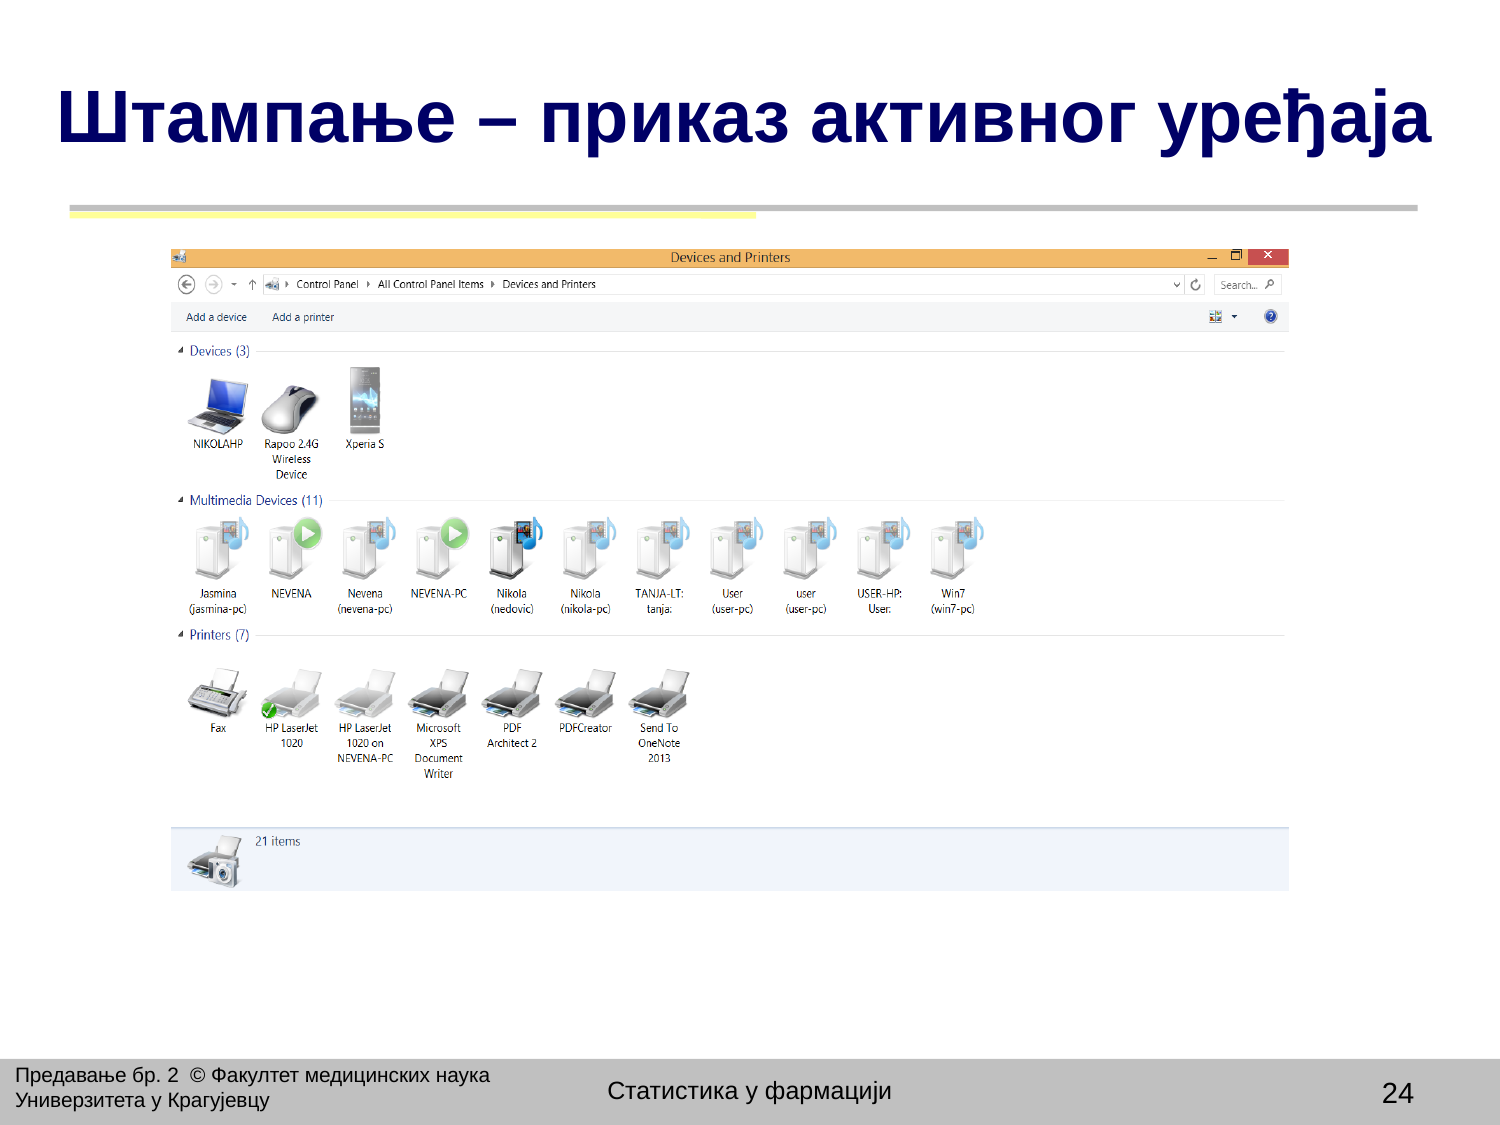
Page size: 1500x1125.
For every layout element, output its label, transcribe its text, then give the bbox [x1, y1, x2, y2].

footer Статистика у фармацији [512, 1066, 988, 1125]
slide_number Предавање бр. 2 © Факултет медицинских наука Универзитета у Крагујевцу [0, 1053, 602, 1108]
slide_number 24 [1079, 1066, 1430, 1125]
title Штампање – приказ активног уређаја [40, 18, 1460, 207]
picture [170, 248, 1289, 891]
